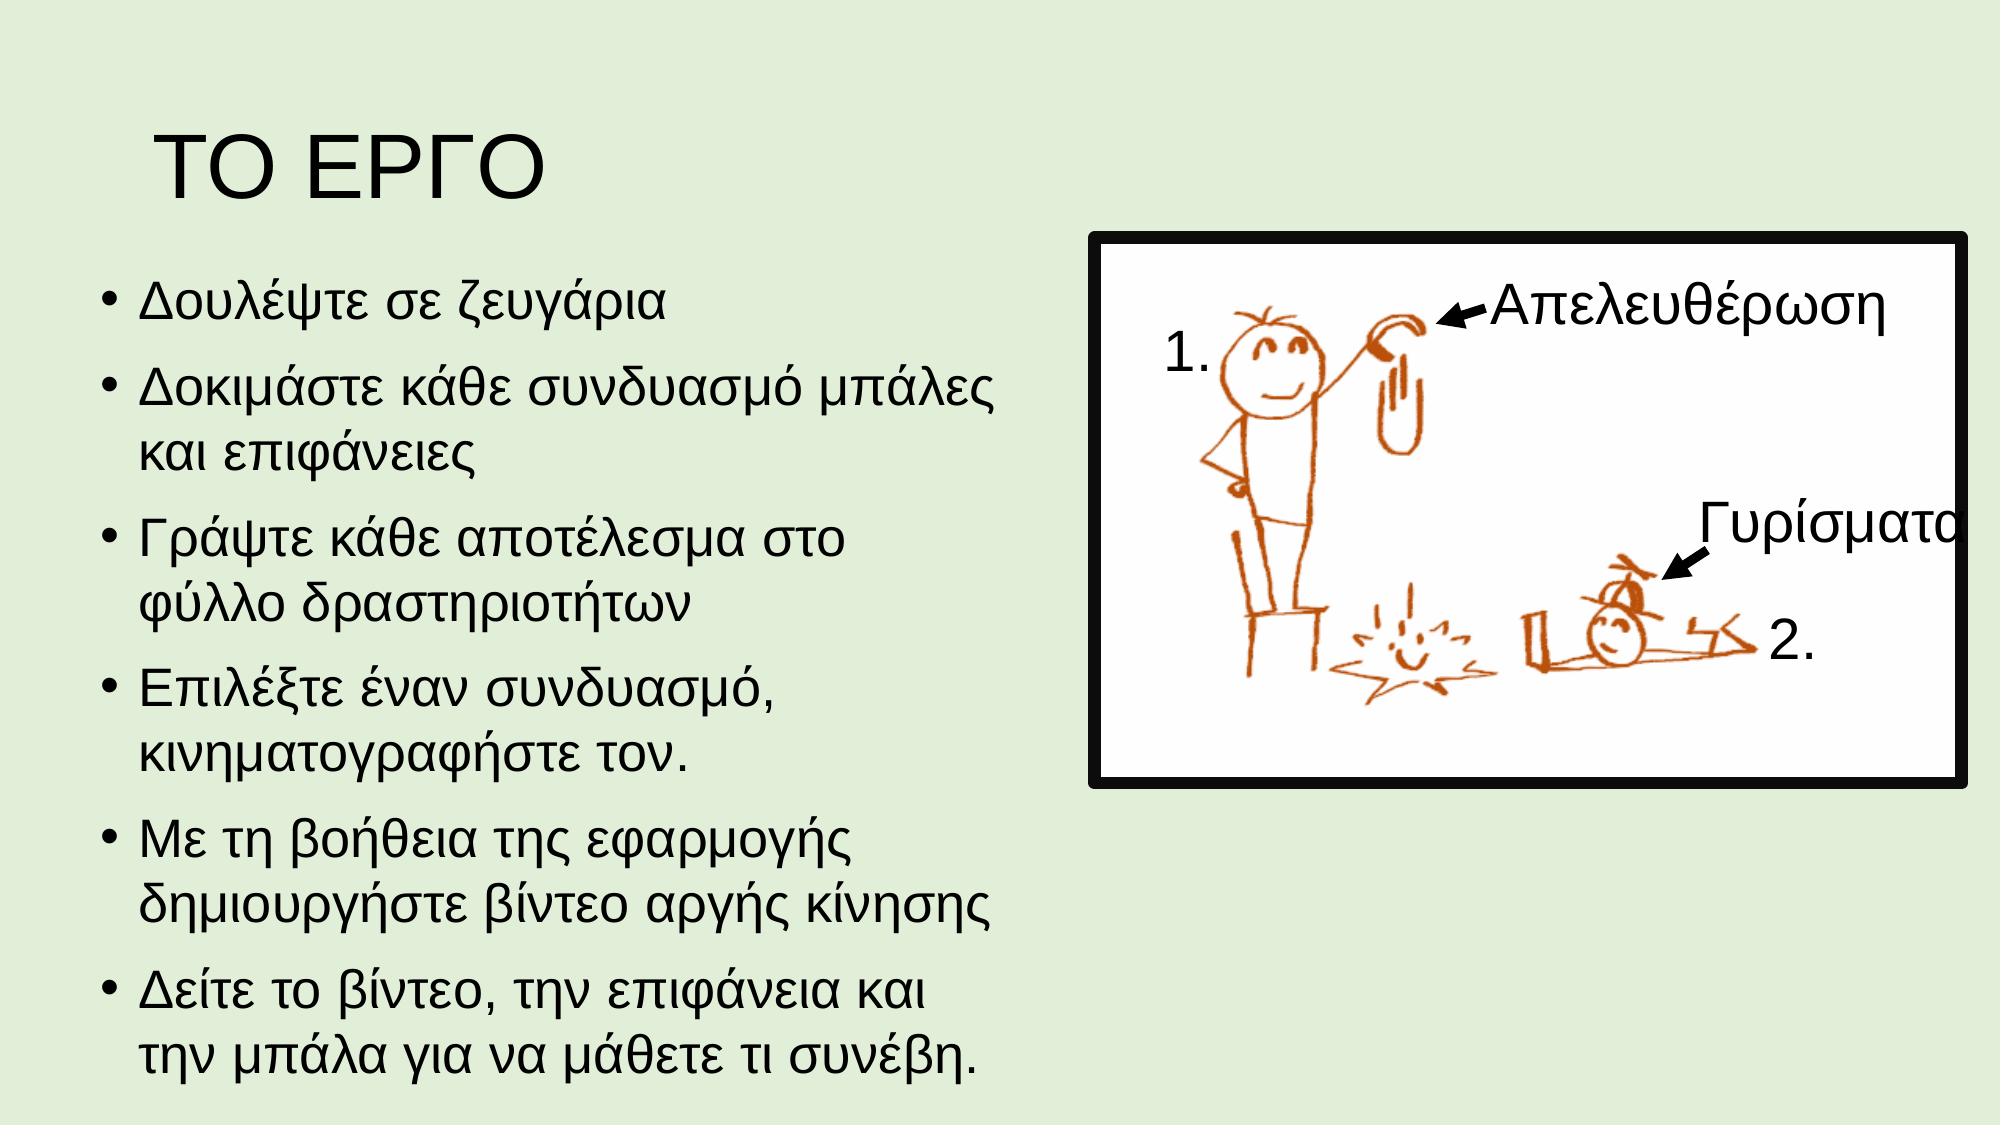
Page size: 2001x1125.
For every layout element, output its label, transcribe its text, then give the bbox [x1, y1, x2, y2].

title ΤΟ ΕΡΓΟ [137, 59, 1863, 278]
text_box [1100, 243, 2000, 777]
text_box Δουλέψτε σε ζευγάρια Δοκιμάστε κάθε συνδυασμό μπάλες και επιφάνειες Γράψτε κάθε αποτέλεσμα στο φύλλο δραστηριοτήτων Επιλέξτε έναν συνδυασμό, κινηματογραφήστε τον. Με τη βοήθεια της εφαρμογής δημιουργήστε βίντεο αργής κίνησης Δείτε το βίντεο, την επιφάνεια και την μπάλα για να μάθετε τι συνέβη. [85, 257, 1020, 937]
